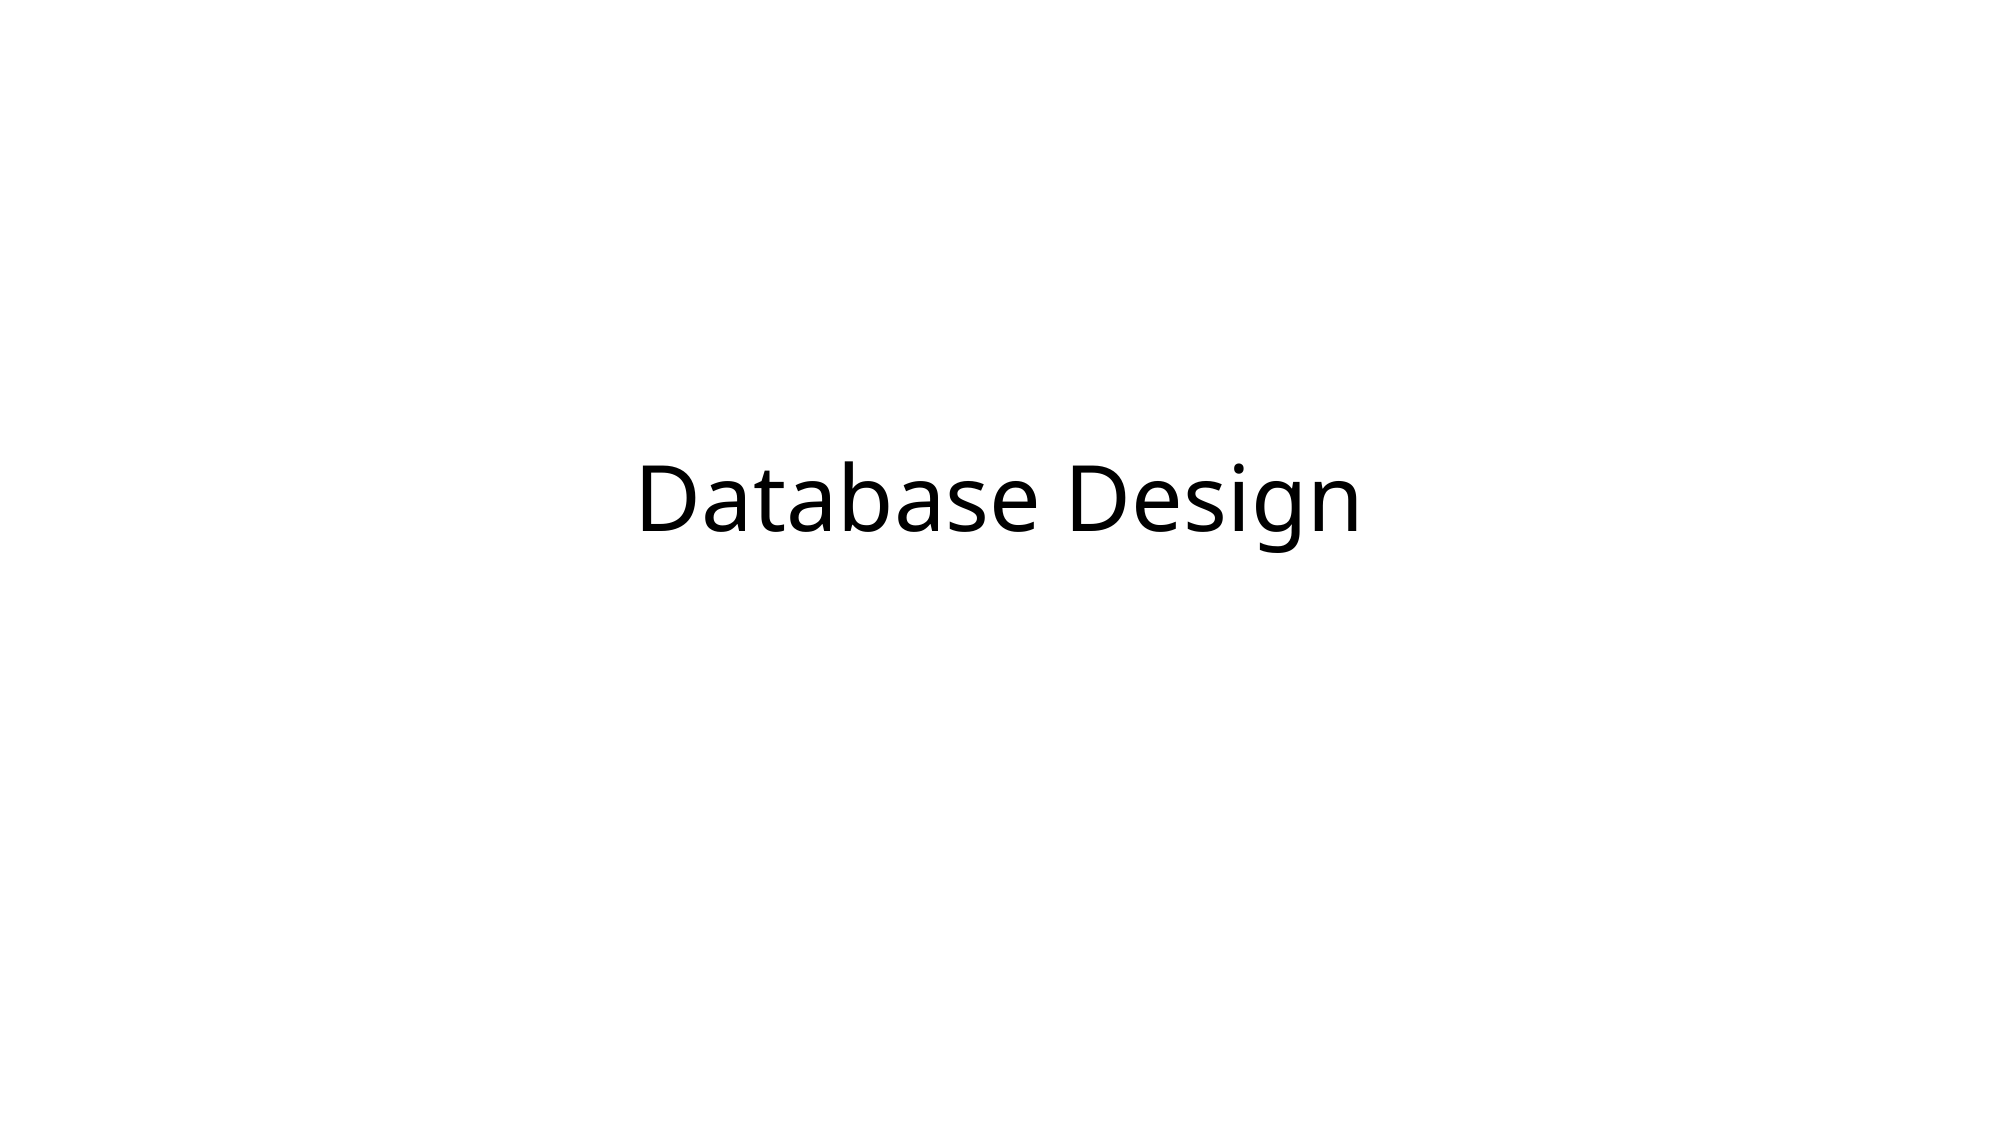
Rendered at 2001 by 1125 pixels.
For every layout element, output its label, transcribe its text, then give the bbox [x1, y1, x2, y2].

title Database Design [137, 393, 1863, 611]
